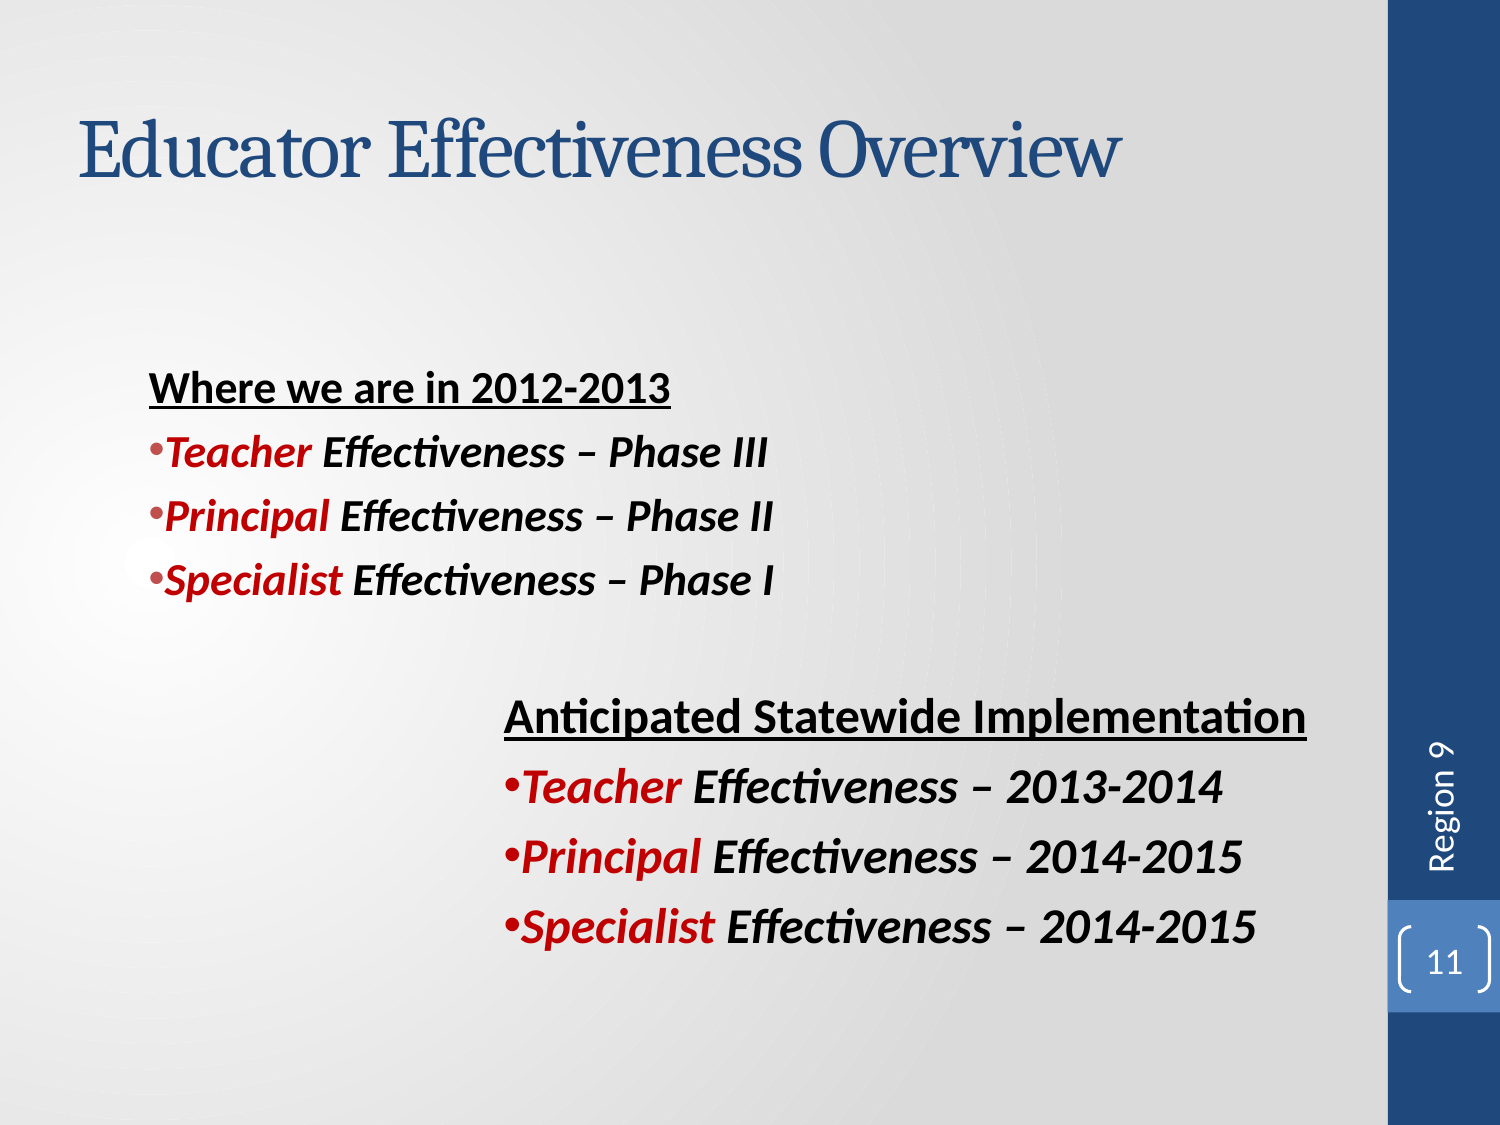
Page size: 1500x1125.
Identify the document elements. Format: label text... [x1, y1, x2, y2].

title Educator Effectiveness Overview [62, 50, 1313, 238]
list Where we are in 2012-2013 Teacher Effectiveness – Phase III Principal Effectiveness – Phase II Specialist Effectiveness – Phase I [133, 350, 845, 625]
footer Region 9 [1408, 500, 1469, 889]
text_box Anticipated Statewide Implementation Teacher Effectiveness – 2013-2014 Principal Effectiveness – 2014-2015 Specialist Effectiveness – 2014-2015 [488, 676, 1363, 952]
slide_number 11 [1397, 925, 1492, 994]
